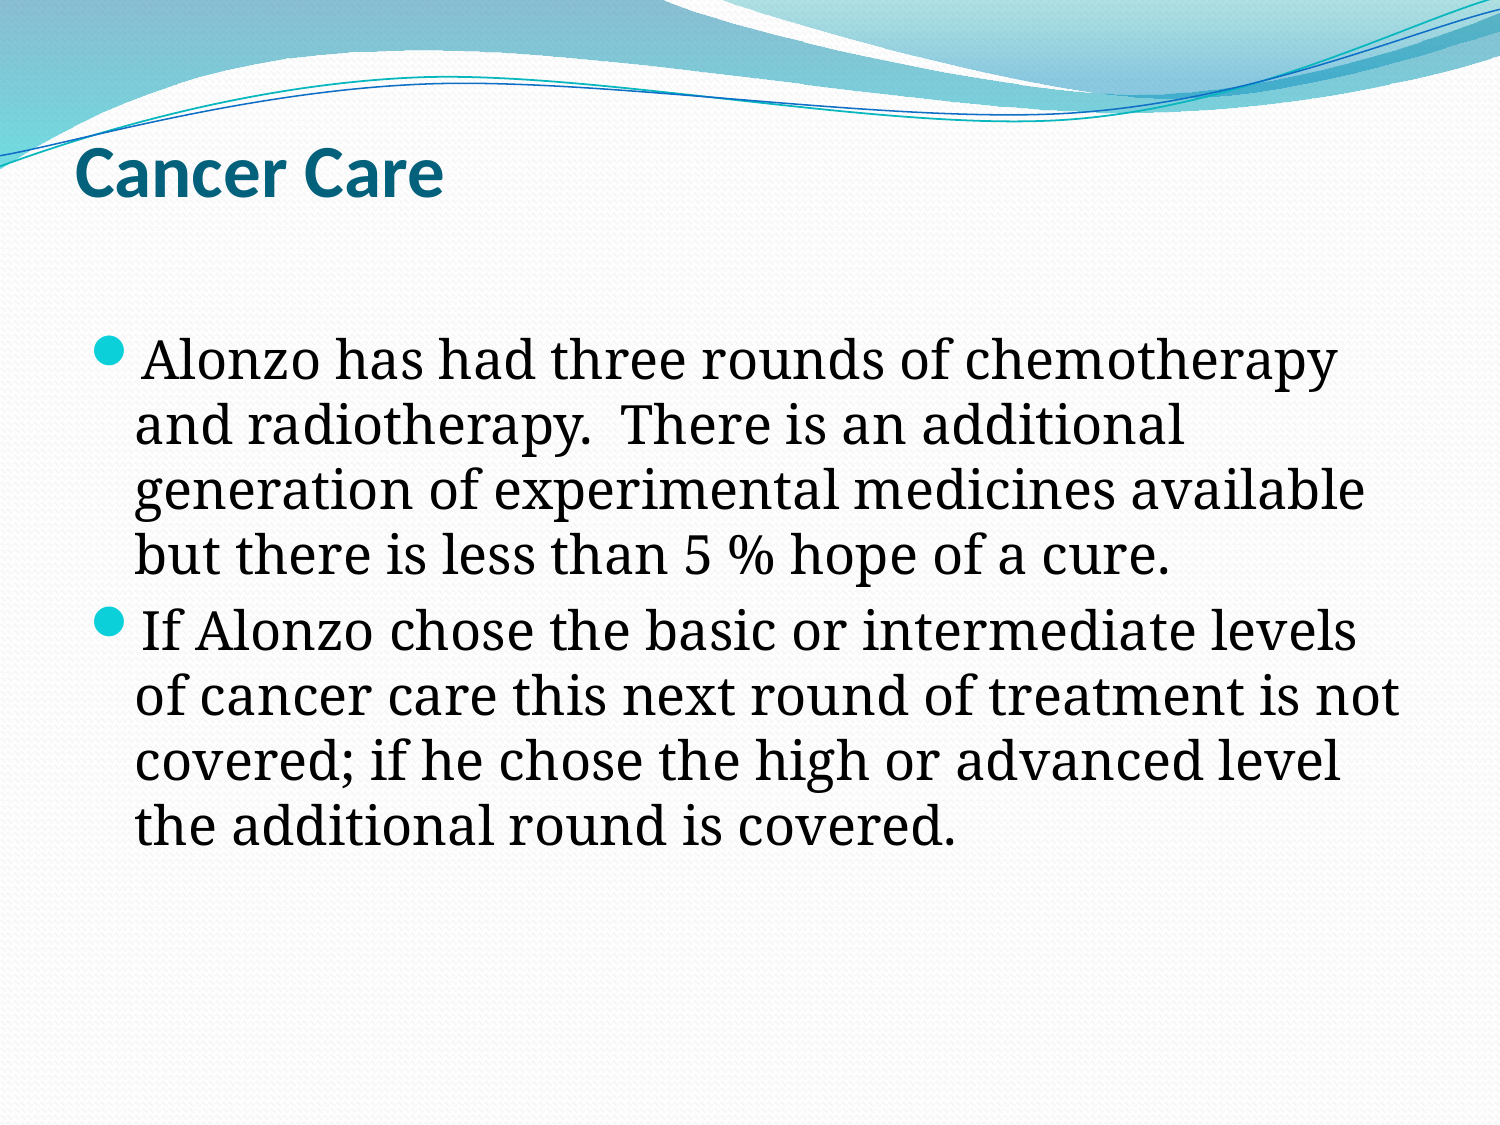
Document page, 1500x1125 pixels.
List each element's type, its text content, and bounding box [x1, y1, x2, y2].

title Cancer Care [75, 115, 1425, 303]
list Alonzo has had three rounds of chemotherapy and radiotherapy. There is an additional generation of experimental medicines available but there is less than 5 % hope of a cure. If Alonzo chose the basic or intermediate levels of cancer care this next round of treatment is not covered; if he chose the high or advanced level the additional round is covered. [75, 317, 1425, 1038]
